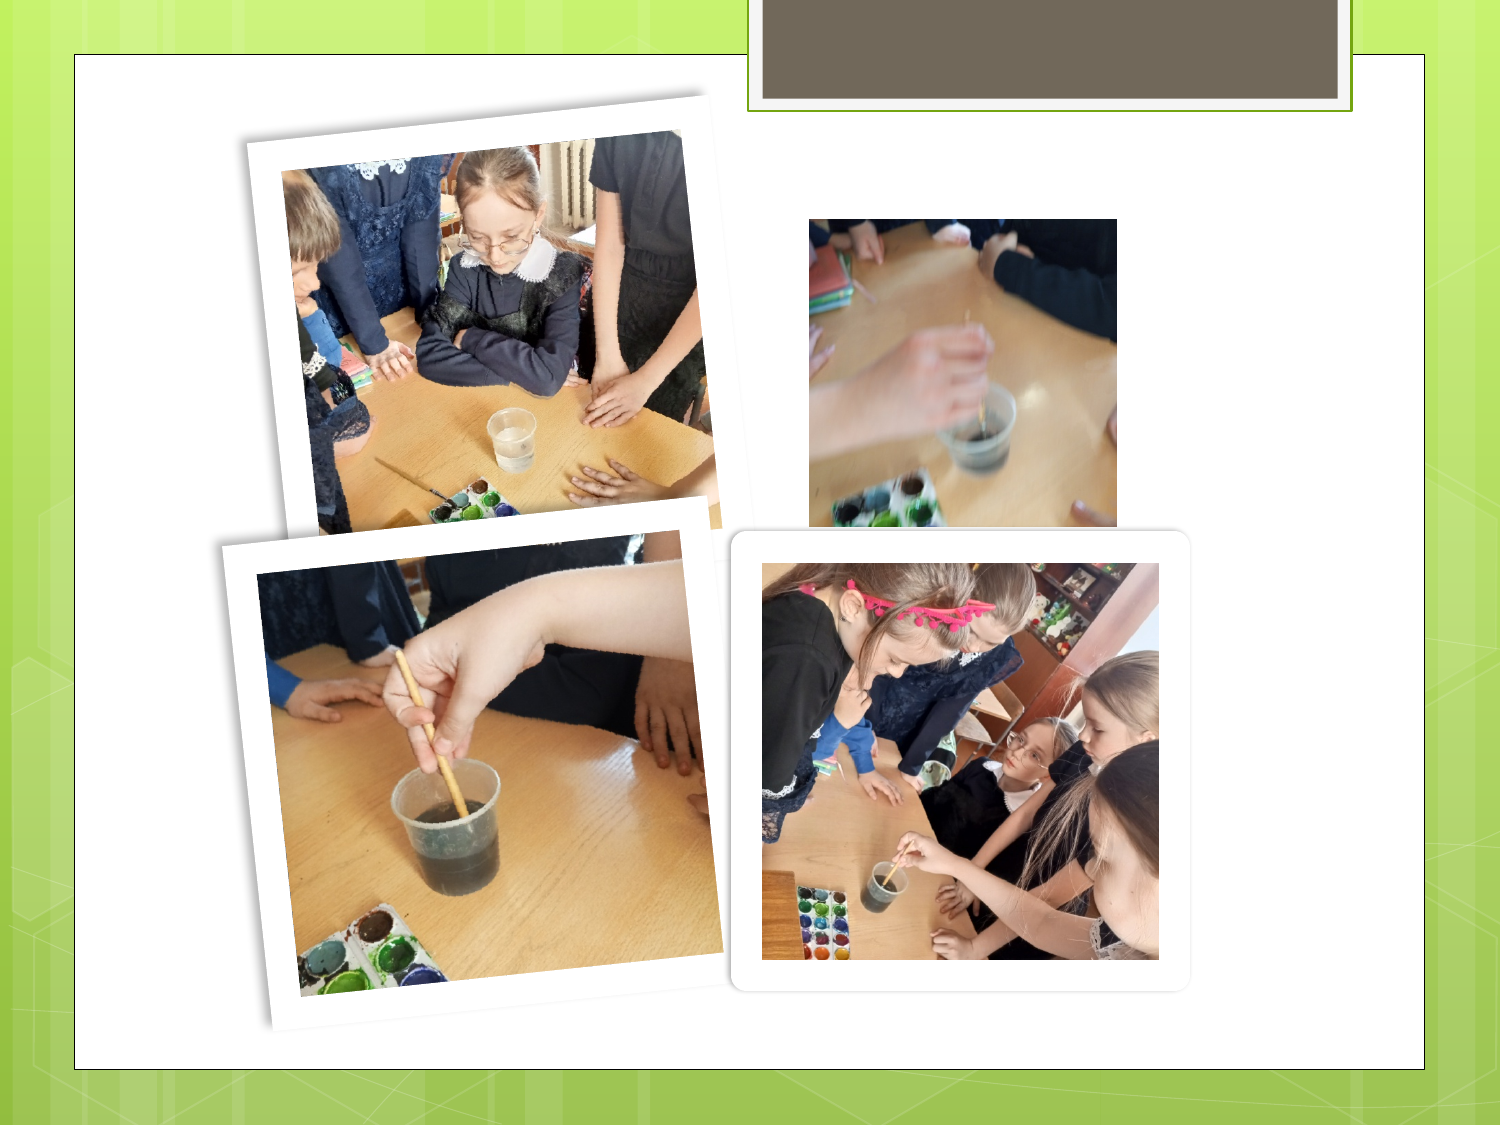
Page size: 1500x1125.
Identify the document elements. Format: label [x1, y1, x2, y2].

list [808, 219, 1117, 528]
picture [257, 130, 723, 996]
picture [761, 562, 1160, 960]
